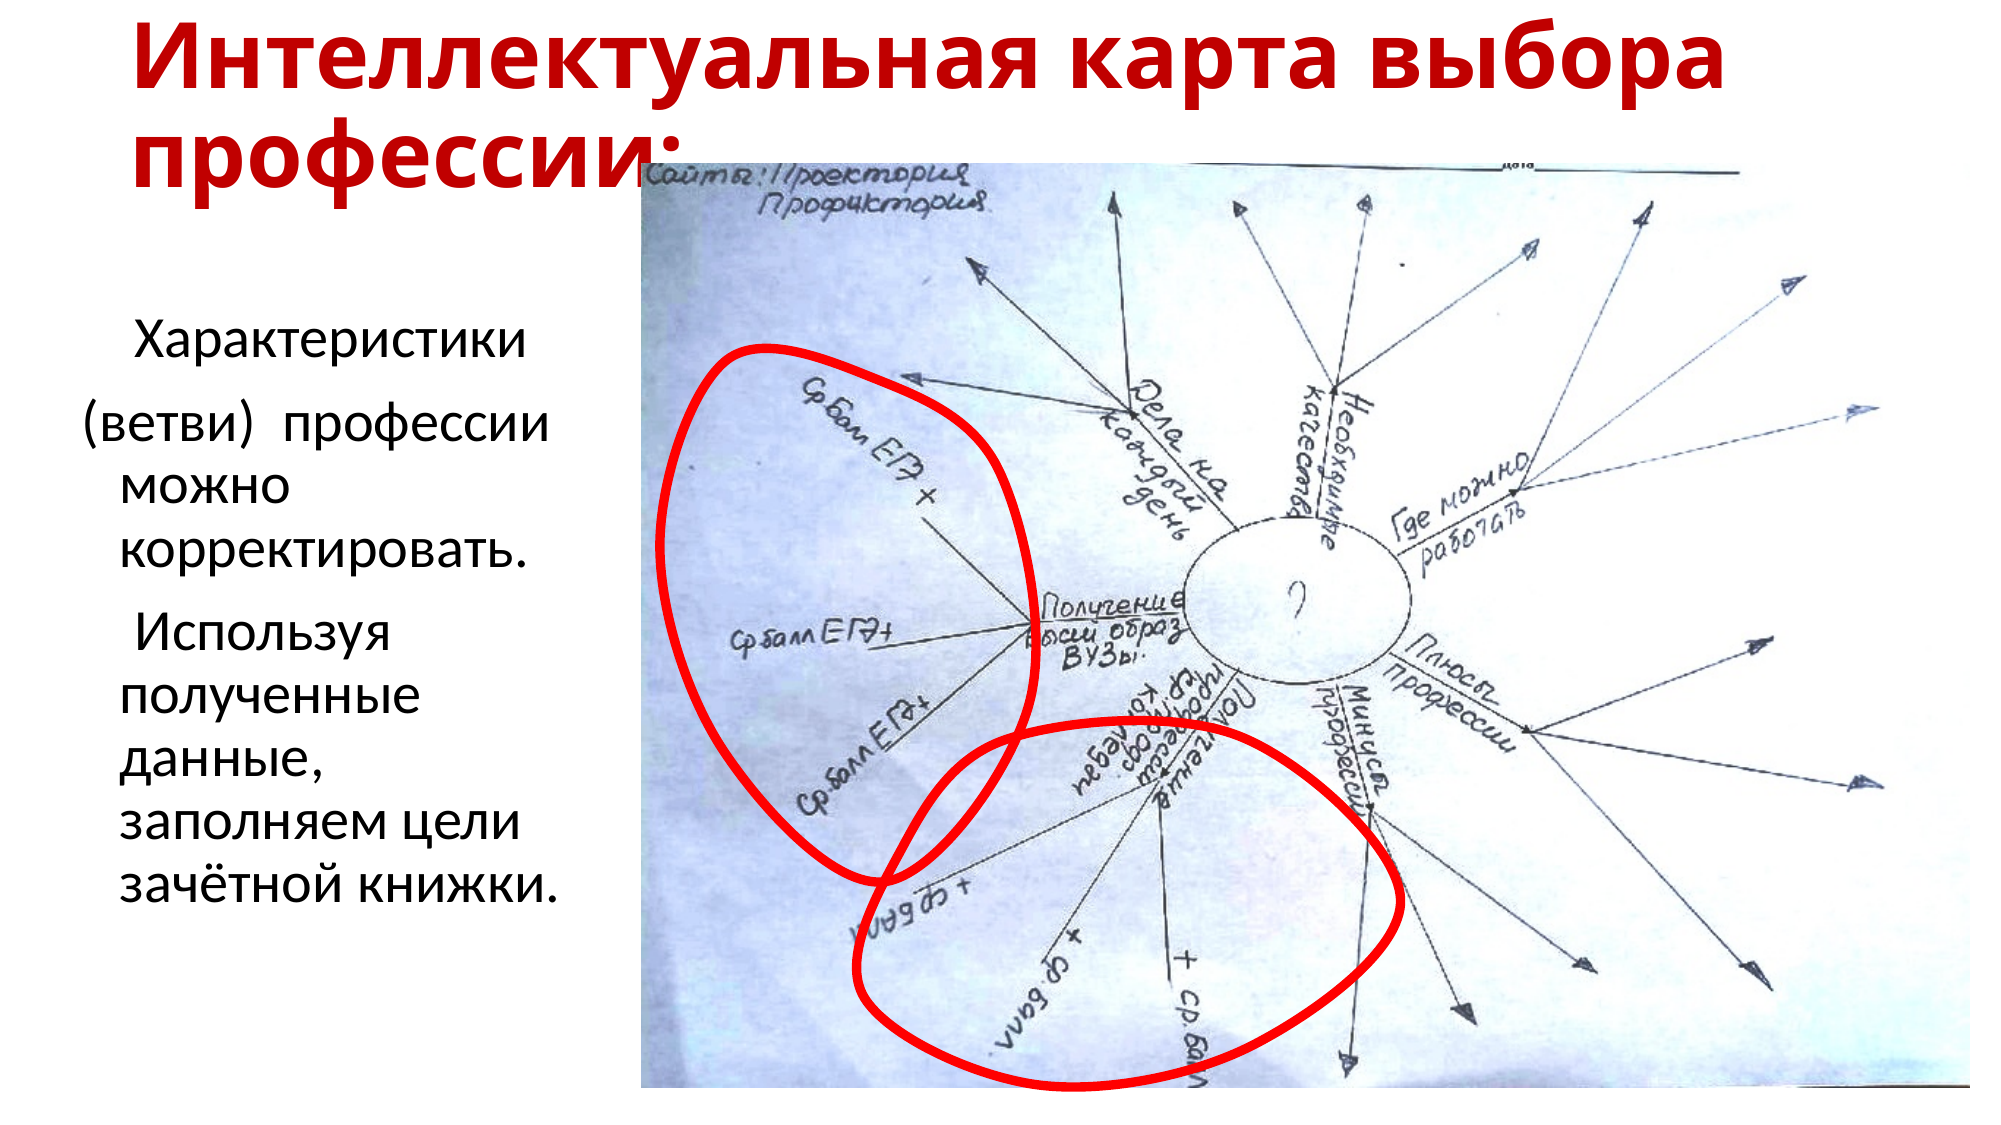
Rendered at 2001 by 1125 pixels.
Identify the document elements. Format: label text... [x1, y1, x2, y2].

picture [641, 163, 1970, 1089]
list Характеристики (ветви) профессии можно корректировать. Используя полученные данные, заполняем цели зачётной книжки. [66, 299, 584, 1014]
title Интеллектуальная карта выбора профессии: [114, 0, 1840, 218]
